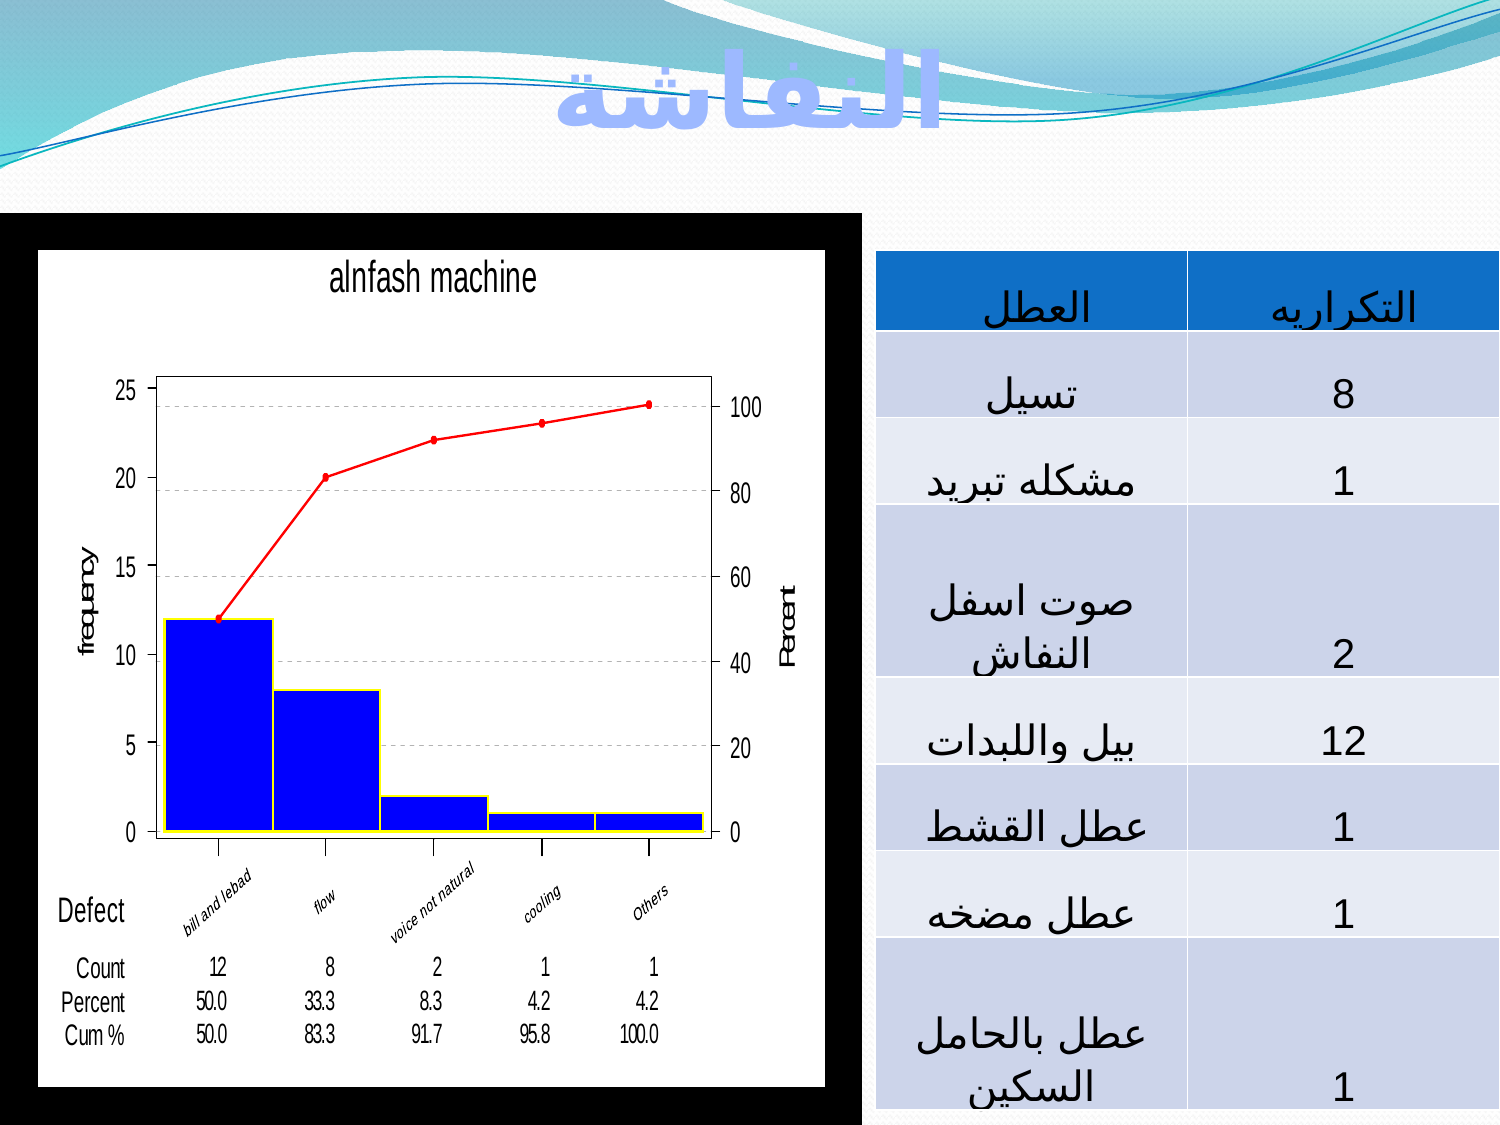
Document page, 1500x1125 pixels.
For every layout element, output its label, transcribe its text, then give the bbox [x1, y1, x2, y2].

table_cell 1 [1188, 938, 1499, 1109]
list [37, 249, 826, 1088]
table_cell 1 [1188, 765, 1499, 850]
table_cell 8 [1188, 332, 1499, 417]
table_header العطل [876, 251, 1187, 330]
table_cell عطل القشط [876, 765, 1187, 850]
table_header التكراريه [1188, 251, 1499, 330]
table_cell 12 [1188, 678, 1499, 763]
table_cell صوت اسفل النفاش [876, 505, 1187, 676]
table_cell عطل بالحامل السكين [876, 938, 1187, 1109]
table_cell 1 [1188, 418, 1499, 503]
table_cell تسيل [876, 332, 1187, 417]
table_cell عطل مضخه [876, 851, 1187, 936]
table_cell مشكله تبريد [876, 418, 1187, 503]
title النفاشة [75, 0, 1425, 275]
table_cell بيل واللبدات [876, 678, 1187, 763]
table_cell 2 [1188, 505, 1499, 676]
table_cell 1 [1188, 851, 1499, 936]
